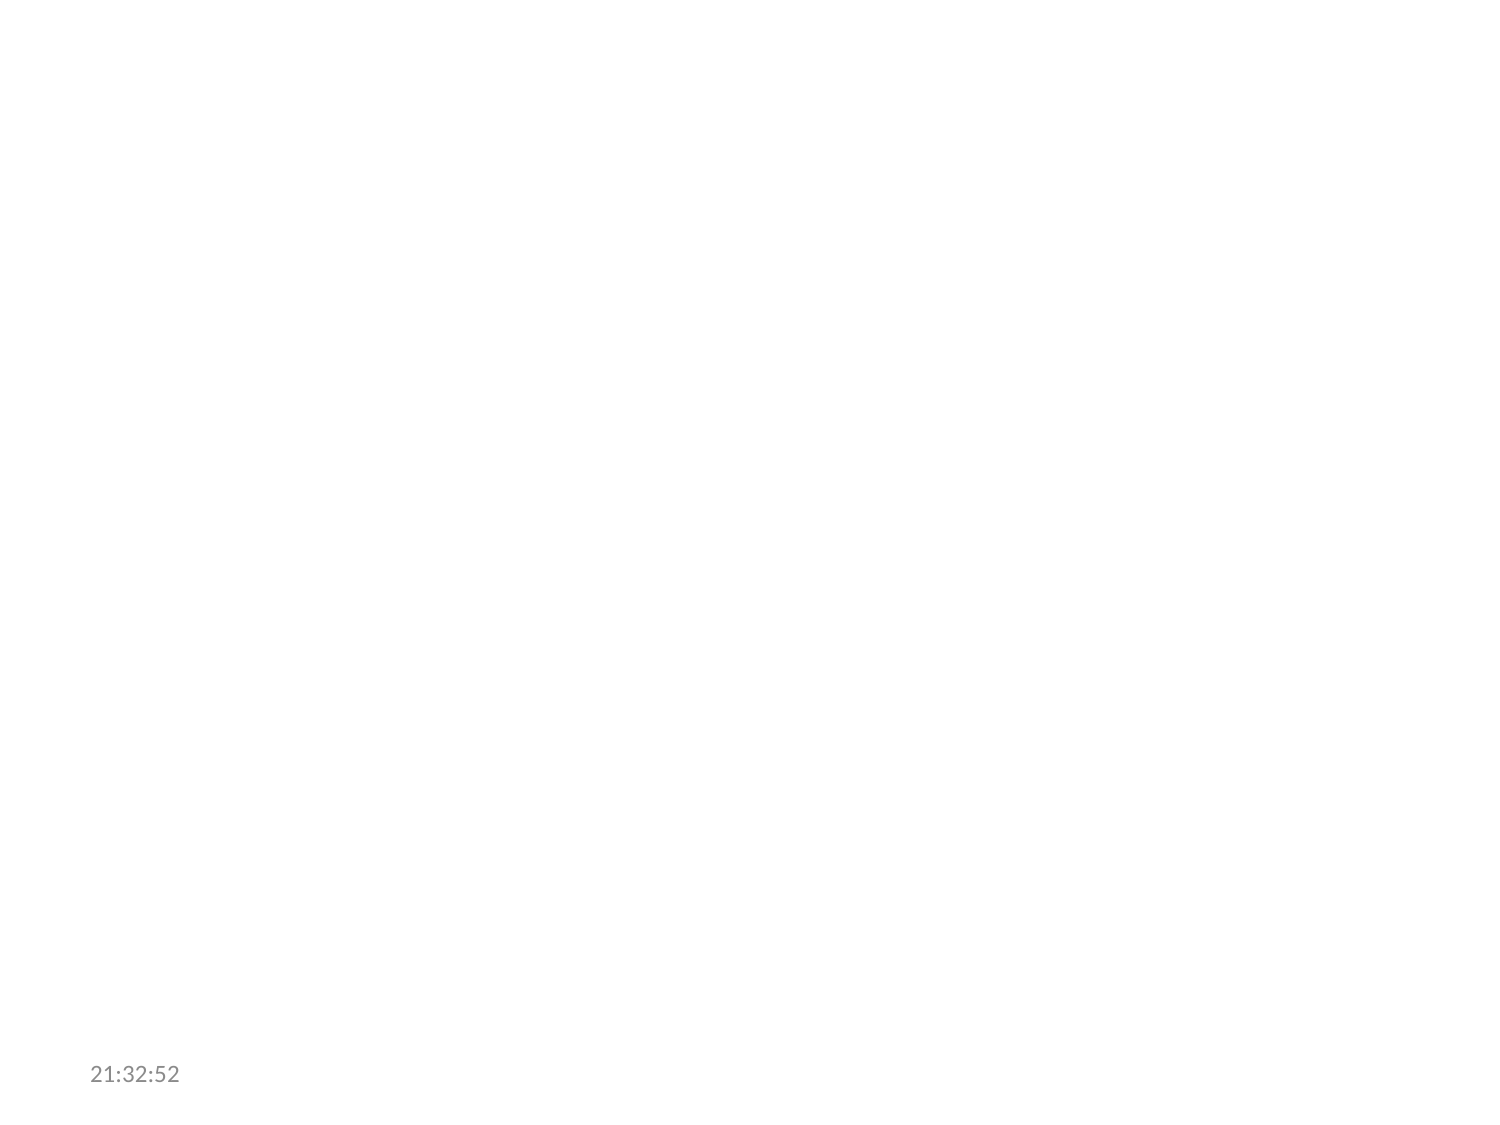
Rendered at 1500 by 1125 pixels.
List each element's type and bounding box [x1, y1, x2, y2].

slide_number [75, 1042, 425, 1103]
